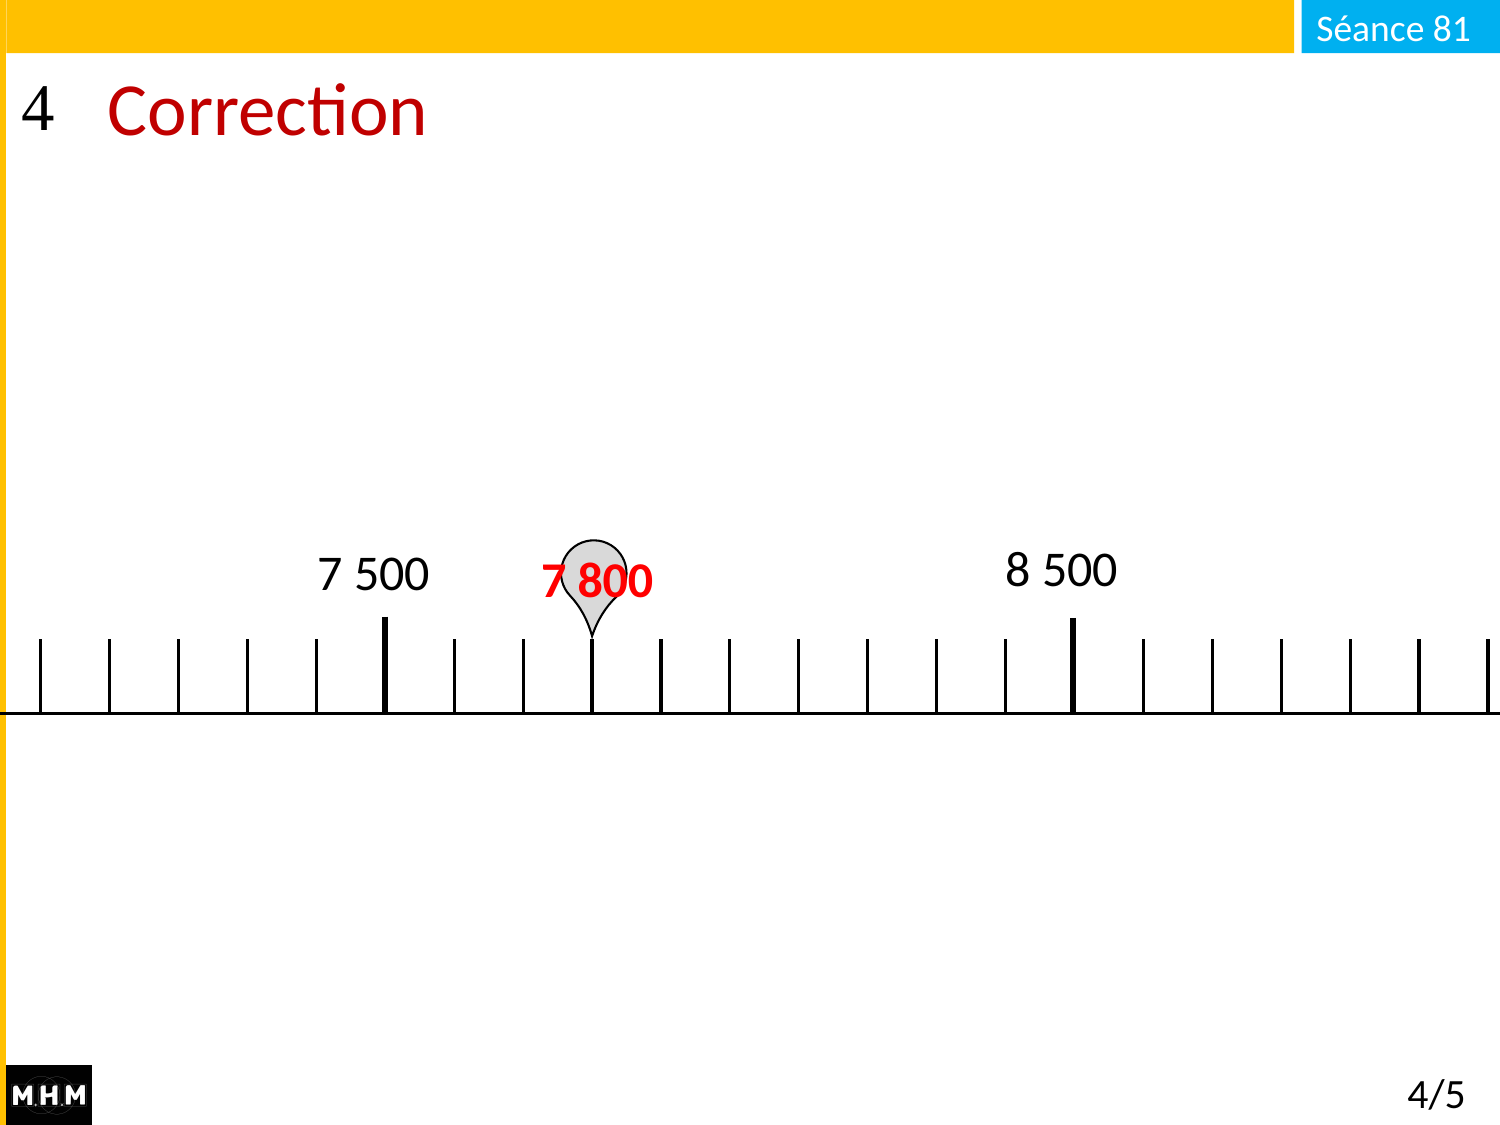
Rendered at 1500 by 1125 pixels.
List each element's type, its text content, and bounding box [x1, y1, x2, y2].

text_box 8 500 [991, 529, 1144, 604]
list 4/5 [1373, 1064, 1500, 1125]
text_box 7 800 [526, 540, 709, 615]
text_box 7 500 [303, 533, 468, 609]
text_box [0, 616, 1500, 715]
title Correction [92, 29, 1387, 192]
picture [6, 1065, 92, 1125]
